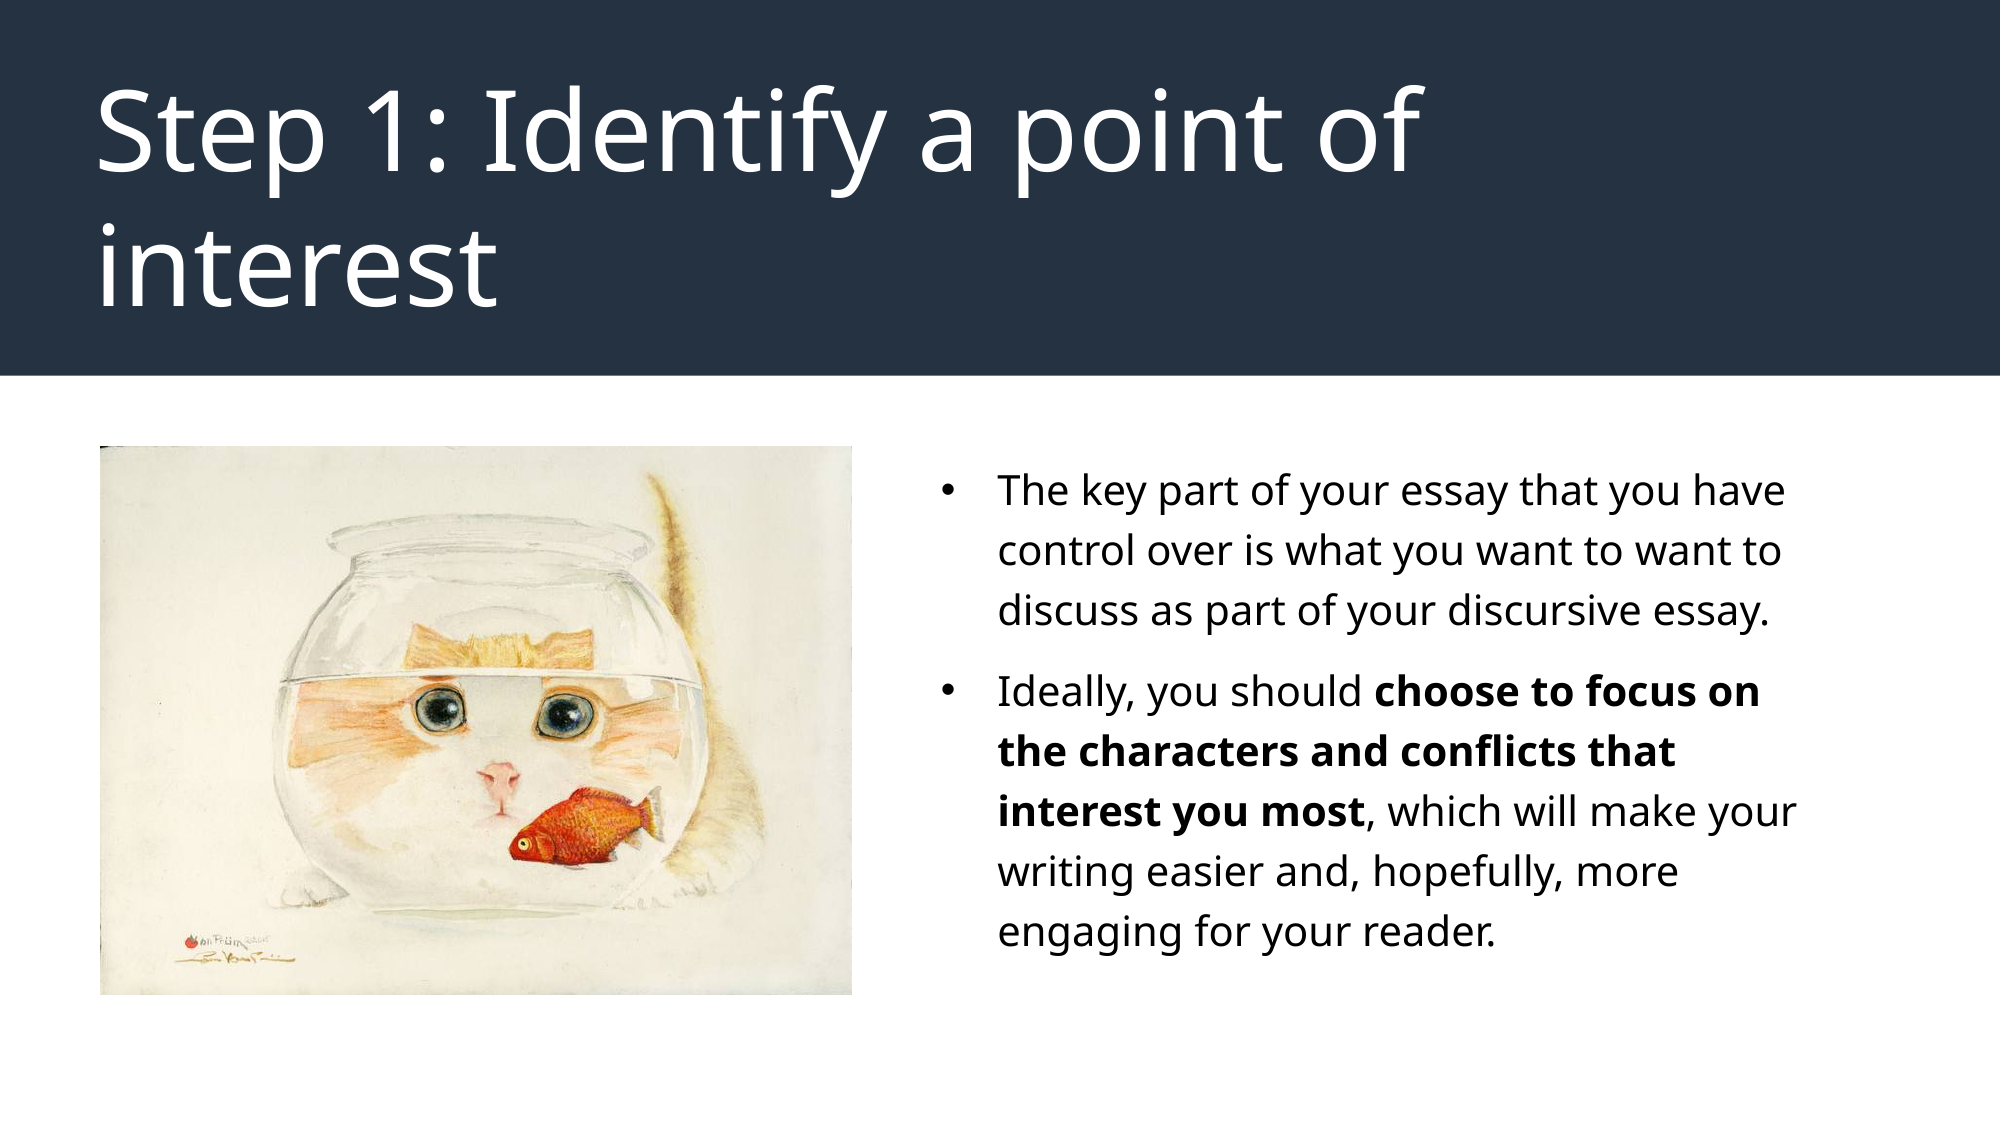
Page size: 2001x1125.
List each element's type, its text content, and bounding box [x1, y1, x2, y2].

title Step 1: Identify a point of interest [79, 59, 1863, 337]
picture [100, 446, 852, 995]
list The key part of your essay that you have control over is what you want to want to discuss as part of your discursive essay. Ideally, you should choose to focus on the characters and conflicts that interest you most, which will make your writing easier and, hopefully, more engaging for your reader. [925, 446, 1847, 1037]
